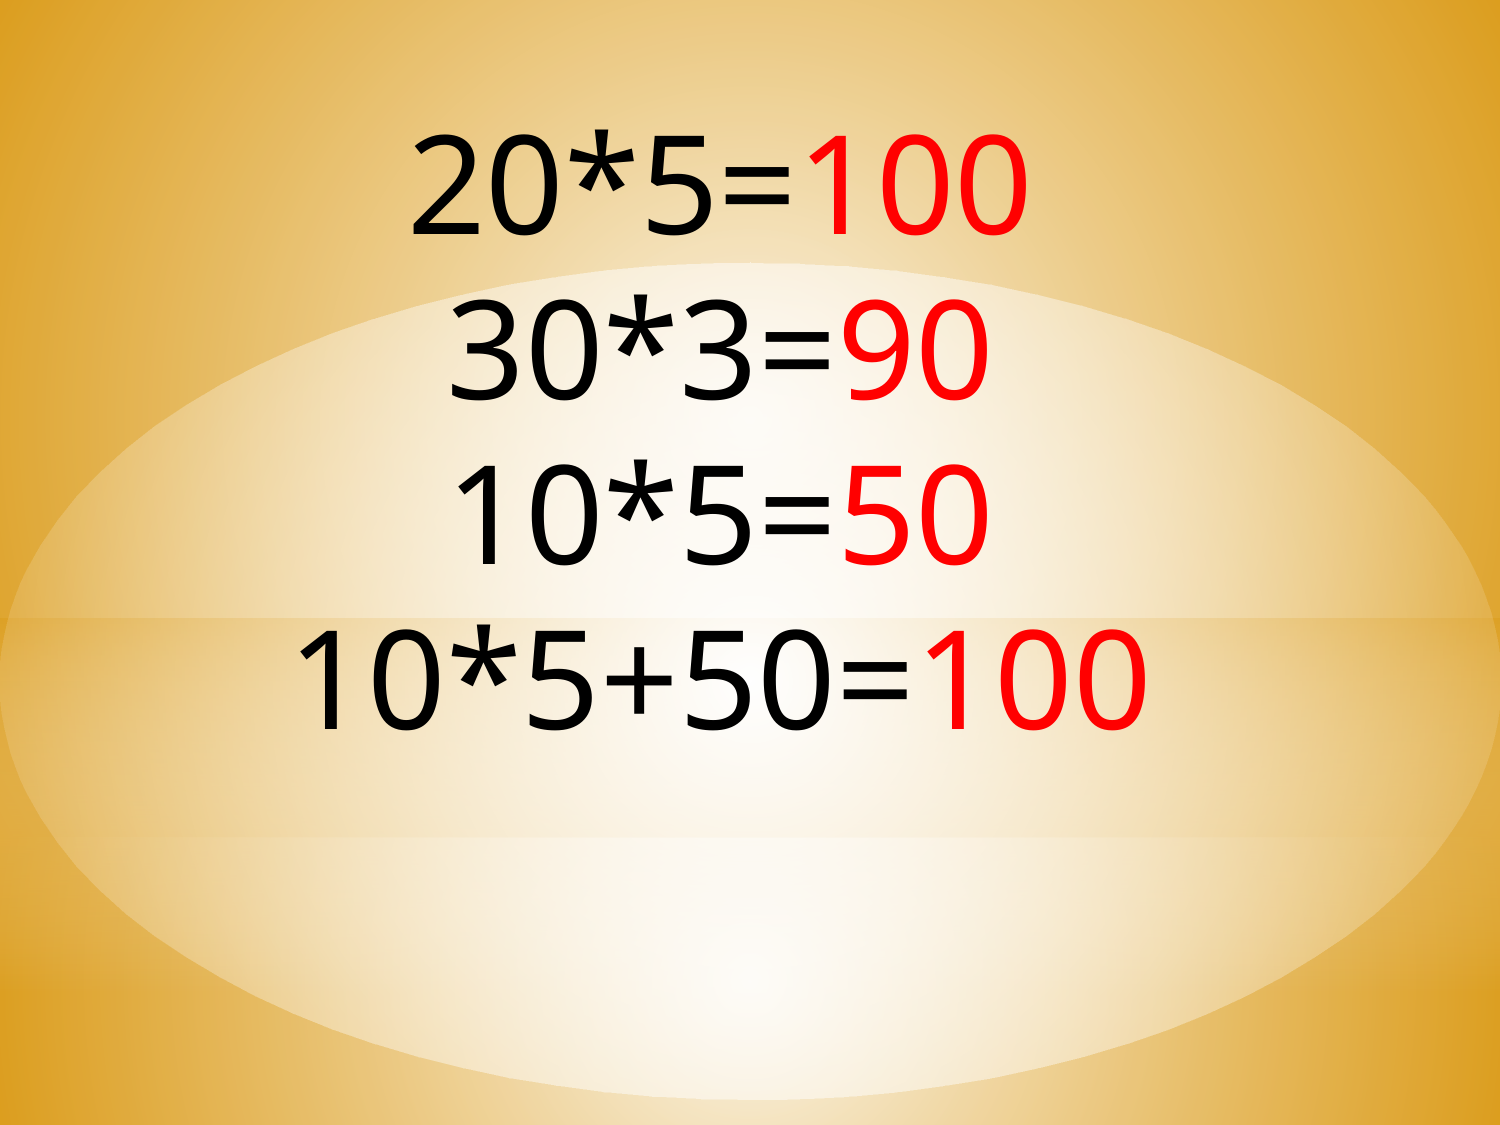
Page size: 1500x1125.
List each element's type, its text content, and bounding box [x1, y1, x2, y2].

text_box 20*5=100 30*3=90 10*5=50 10*5+50=100 [29, 89, 1412, 765]
